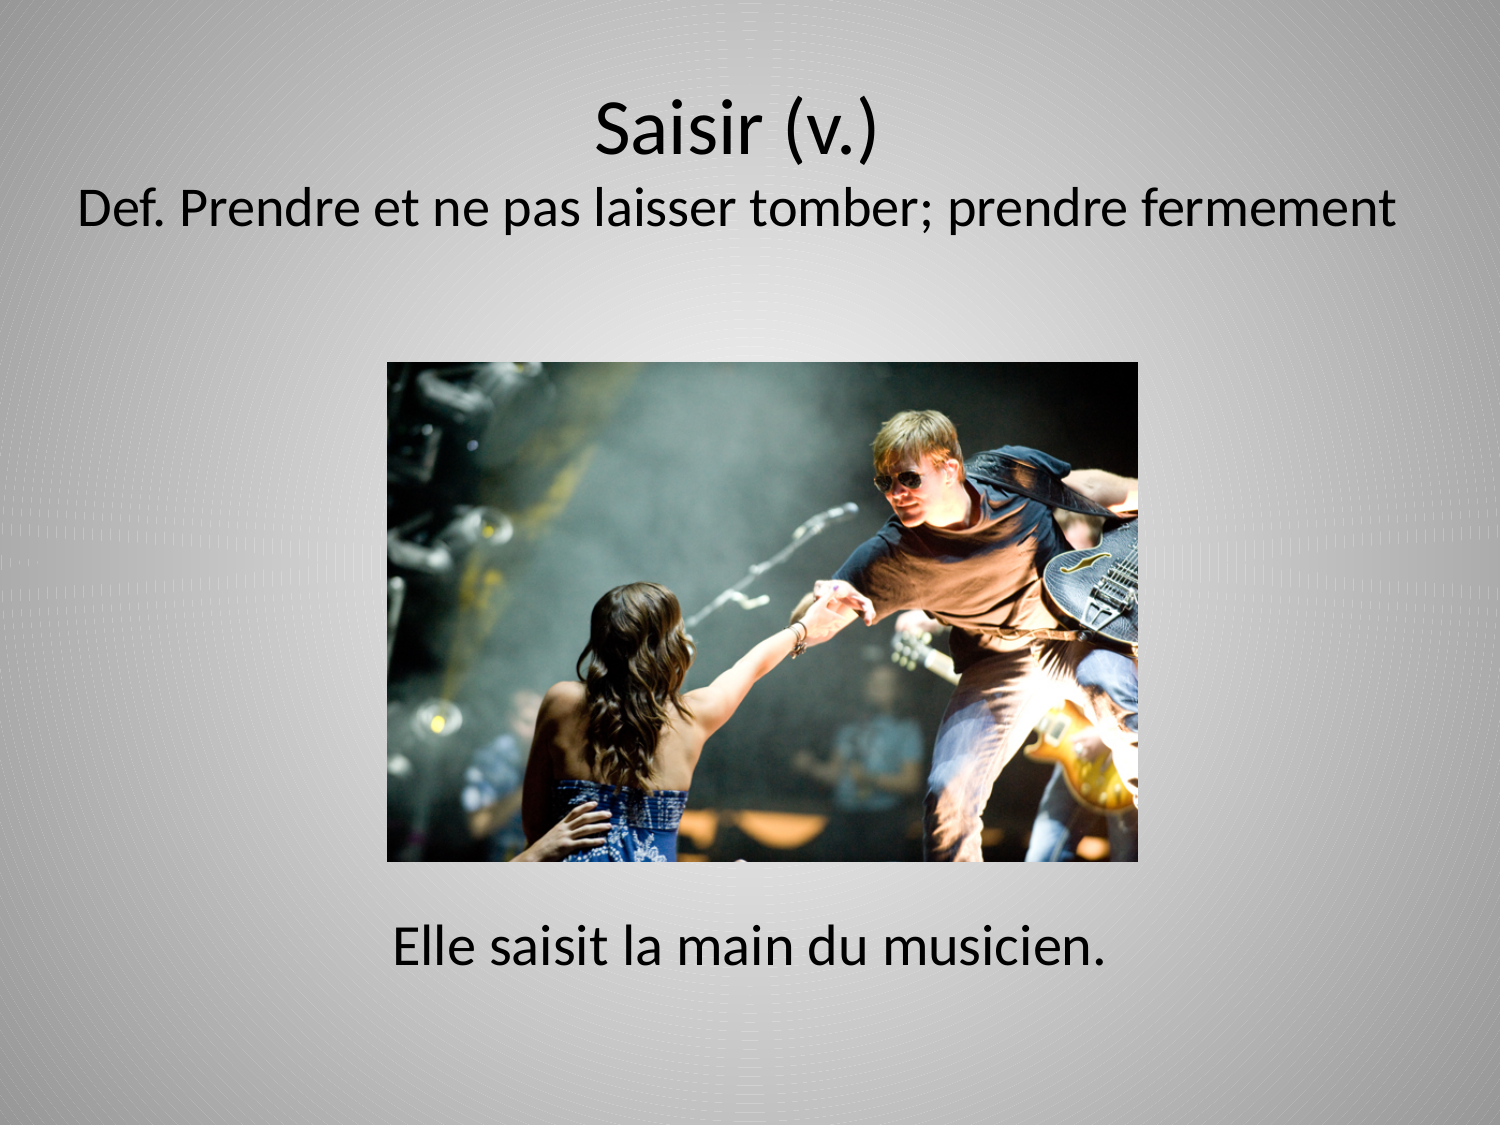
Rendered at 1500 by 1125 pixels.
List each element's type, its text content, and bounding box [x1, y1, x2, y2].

title Saisir (v.) Def. Prendre et ne pas laisser tomber; prendre fermement [62, 62, 1413, 250]
text_box Elle saisit la main du musicien. [374, 900, 1125, 985]
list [387, 362, 1138, 862]
